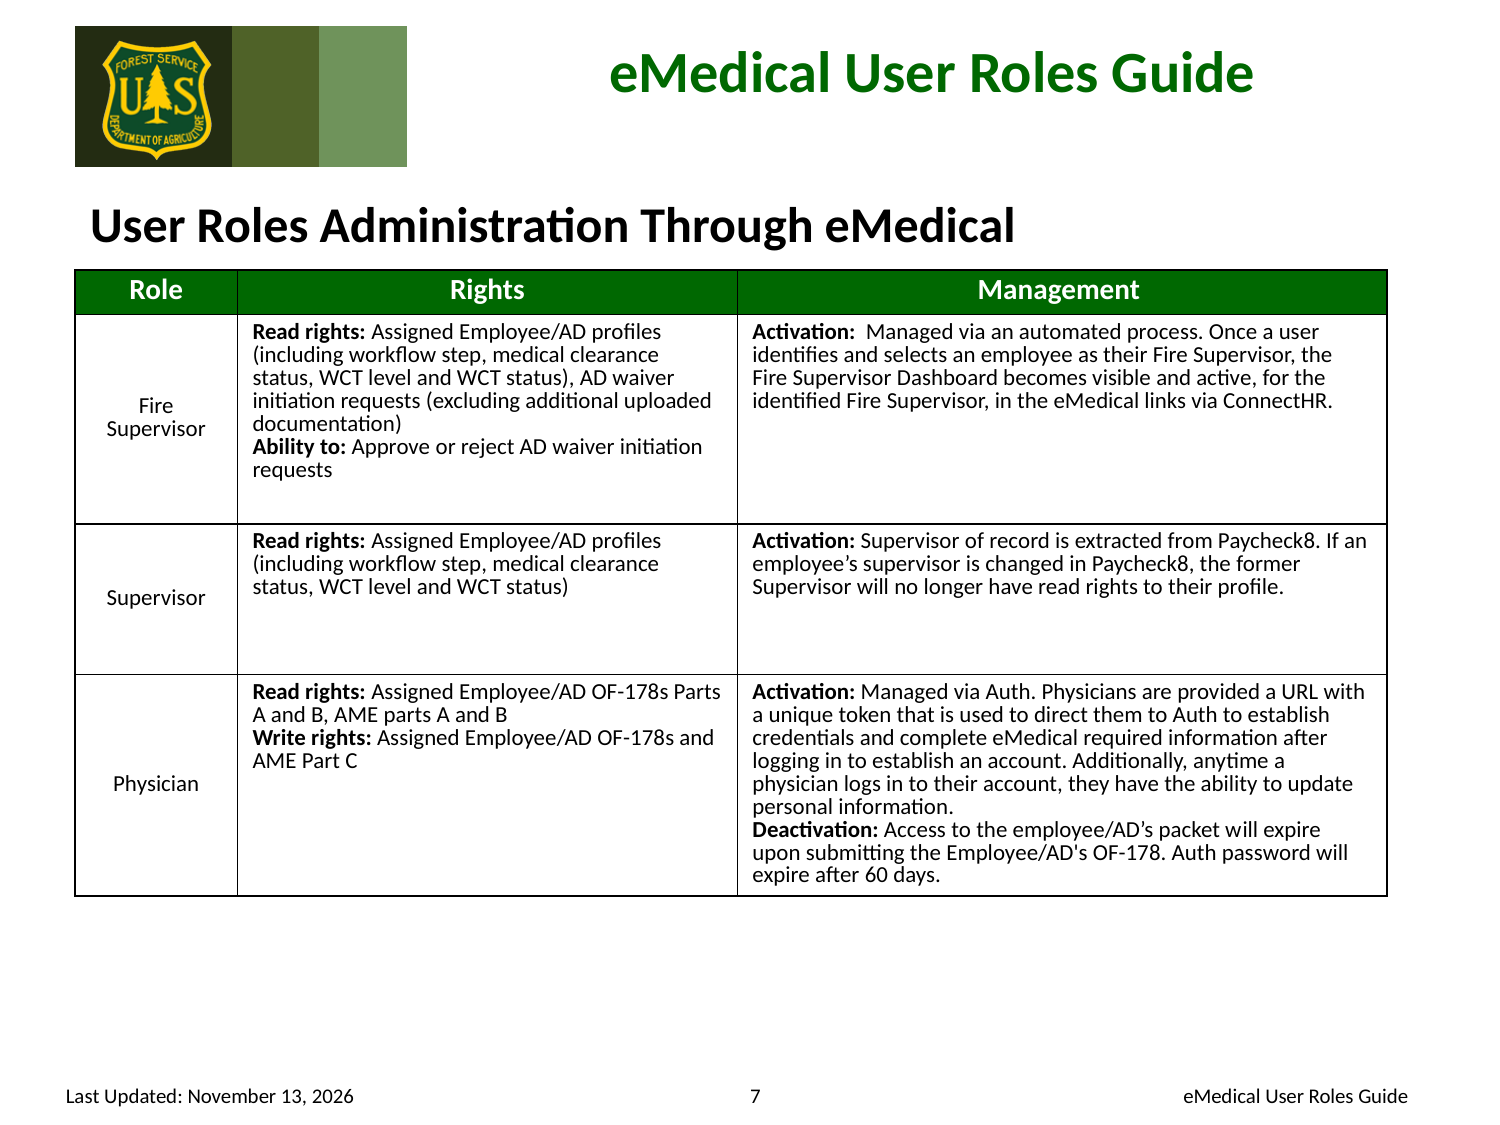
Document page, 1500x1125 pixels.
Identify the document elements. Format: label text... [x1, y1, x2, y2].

table_header Rights [238, 271, 737, 314]
title User Roles Administration Through eMedical [74, 174, 1426, 271]
table_header Role [76, 271, 237, 314]
table_cell Activation: Managed via Auth. Physicians are provided a URL with a unique token that is used to direct them to Auth to establish credentials and complete eMedical required information after logging in to establish an account. Additionally, anytime a physician logs in to their account, they have the ability to update personal information. Deactivation: Access to the employee/AD’s packet will expire upon submitting the Employee/AD's OF-178. Auth password will expire after 60 days. [738, 675, 1386, 895]
table_cell Activation: Managed via an automated process. Once a user identifies and selects an employee as their Fire Supervisor, the Fire Supervisor Dashboard becomes visible and active, for the identified Fire Supervisor, in the eMedical links via ConnectHR. [738, 315, 1386, 523]
table_cell Activation: Supervisor of record is extracted from Paycheck8. If an employee’s supervisor is changed in Paycheck8, the former Supervisor will no longer have read rights to their profile. [738, 525, 1386, 674]
table_cell Read rights: Assigned Employee/AD profiles (including workflow step, medical clearance status, WCT level and WCT status) [238, 525, 737, 674]
table_cell Physician [76, 675, 237, 895]
table_cell Fire Supervisor [76, 315, 237, 523]
picture [75, 26, 407, 167]
table_cell Supervisor [76, 525, 237, 674]
table_cell Read rights: Assigned Employee/AD profiles (including workflow step, medical clearance status, WCT level and WCT status), AD waiver initiation requests (excluding additional uploaded documentation) Ability to: Approve or reject AD waiver initiation requests [238, 315, 737, 523]
table_header Management [738, 271, 1386, 314]
table_cell Read rights: Assigned Employee/AD OF-178s Parts A and B, AME parts A and B Write rights: Assigned Employee/AD OF-178s and AME Part C [238, 675, 737, 895]
